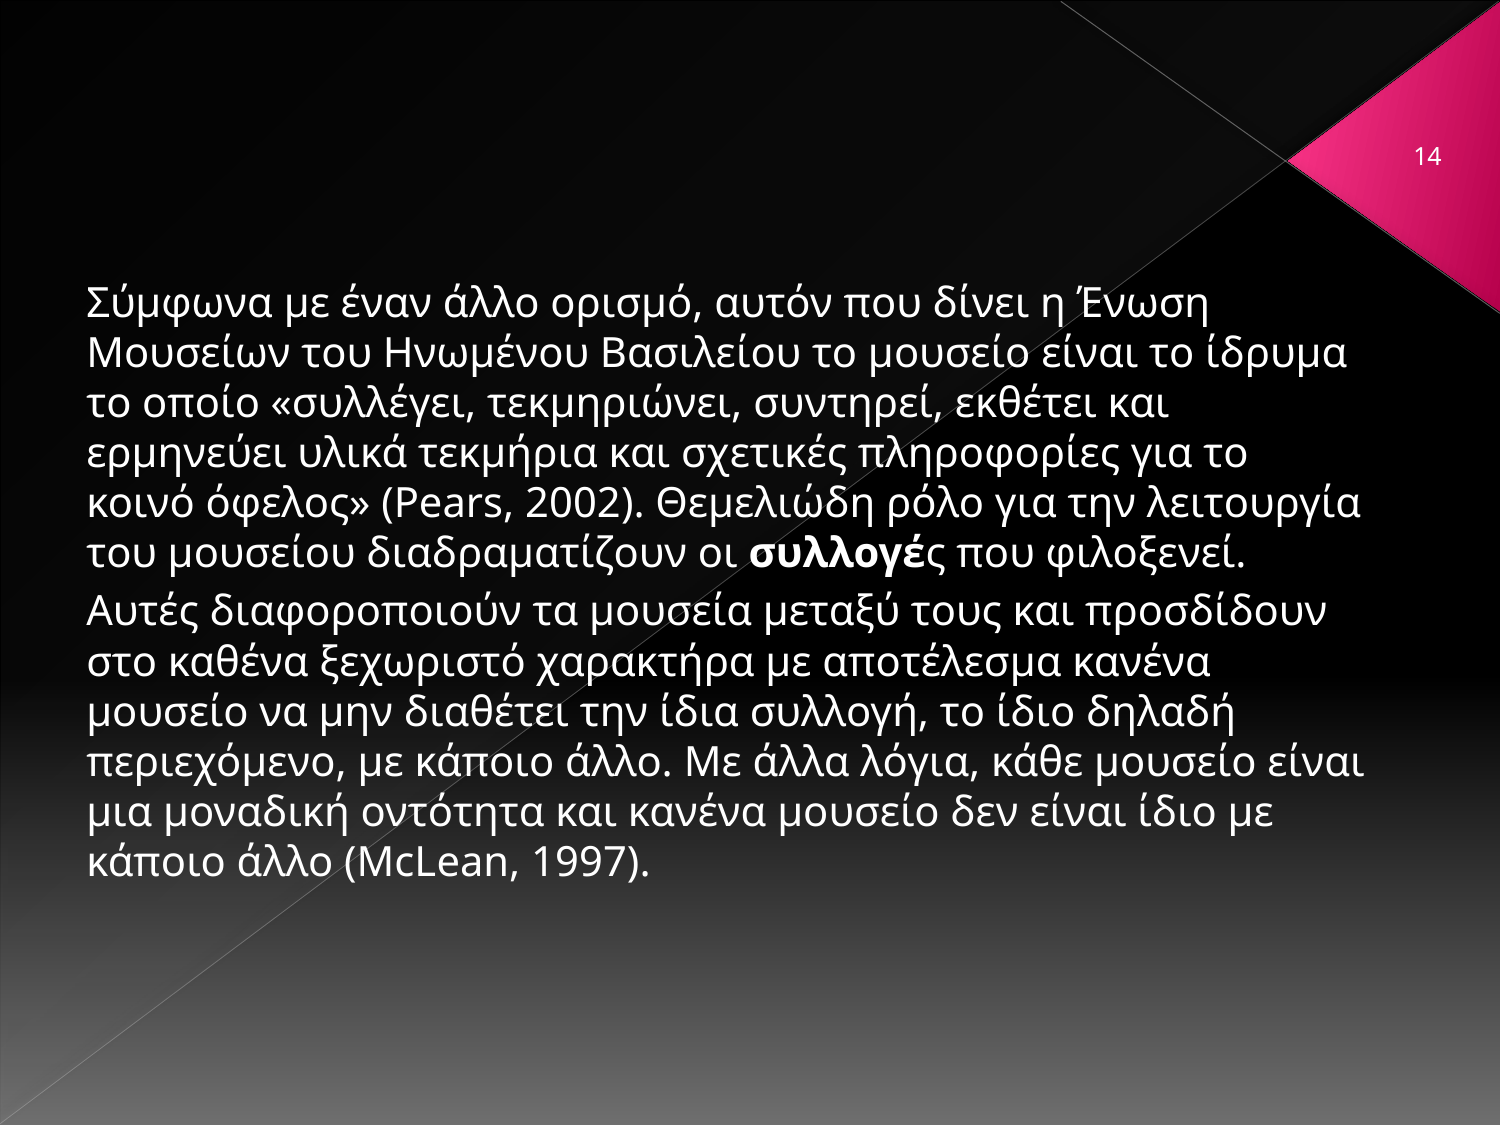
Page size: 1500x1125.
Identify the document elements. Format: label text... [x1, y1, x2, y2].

slide_number 14 [1386, 132, 1469, 183]
list Σύμφωνα με έναν άλλο ορισμό, αυτόν που δίνει η Ένωση Μουσείων του Ηνωμένου Βασιλείου το μουσείο είναι το ίδρυμα το οποίο «συλλέγει, τεκμηριώνει, συντηρεί, εκθέτει και ερμηνεύει υλικά τεκμήρια και σχετικές πληροφορίες για το κοινό όφελος» (Pears, 2002). Θεμελιώδη ρόλο για την λειτουργία του μουσείου διαδραματίζουν οι συλλογές που φιλοξενεί. Αυτές διαφοροποιούν τα μουσεία μεταξύ τους και προσδίδουν στο καθένα ξεχωριστό χαρακτήρα με αποτέλεσμα κανένα μουσείο να μην διαθέτει την ίδια συλλογή, το ίδιο δηλαδή περιεχόμενο, με κάποιο άλλο. Με άλλα λόγια, κάθε μουσείο είναι μια μοναδική οντότητα και κανένα μουσείο δεν είναι ίδιο με κάποιο άλλο (McLean, 1997). [62, 267, 1383, 1032]
